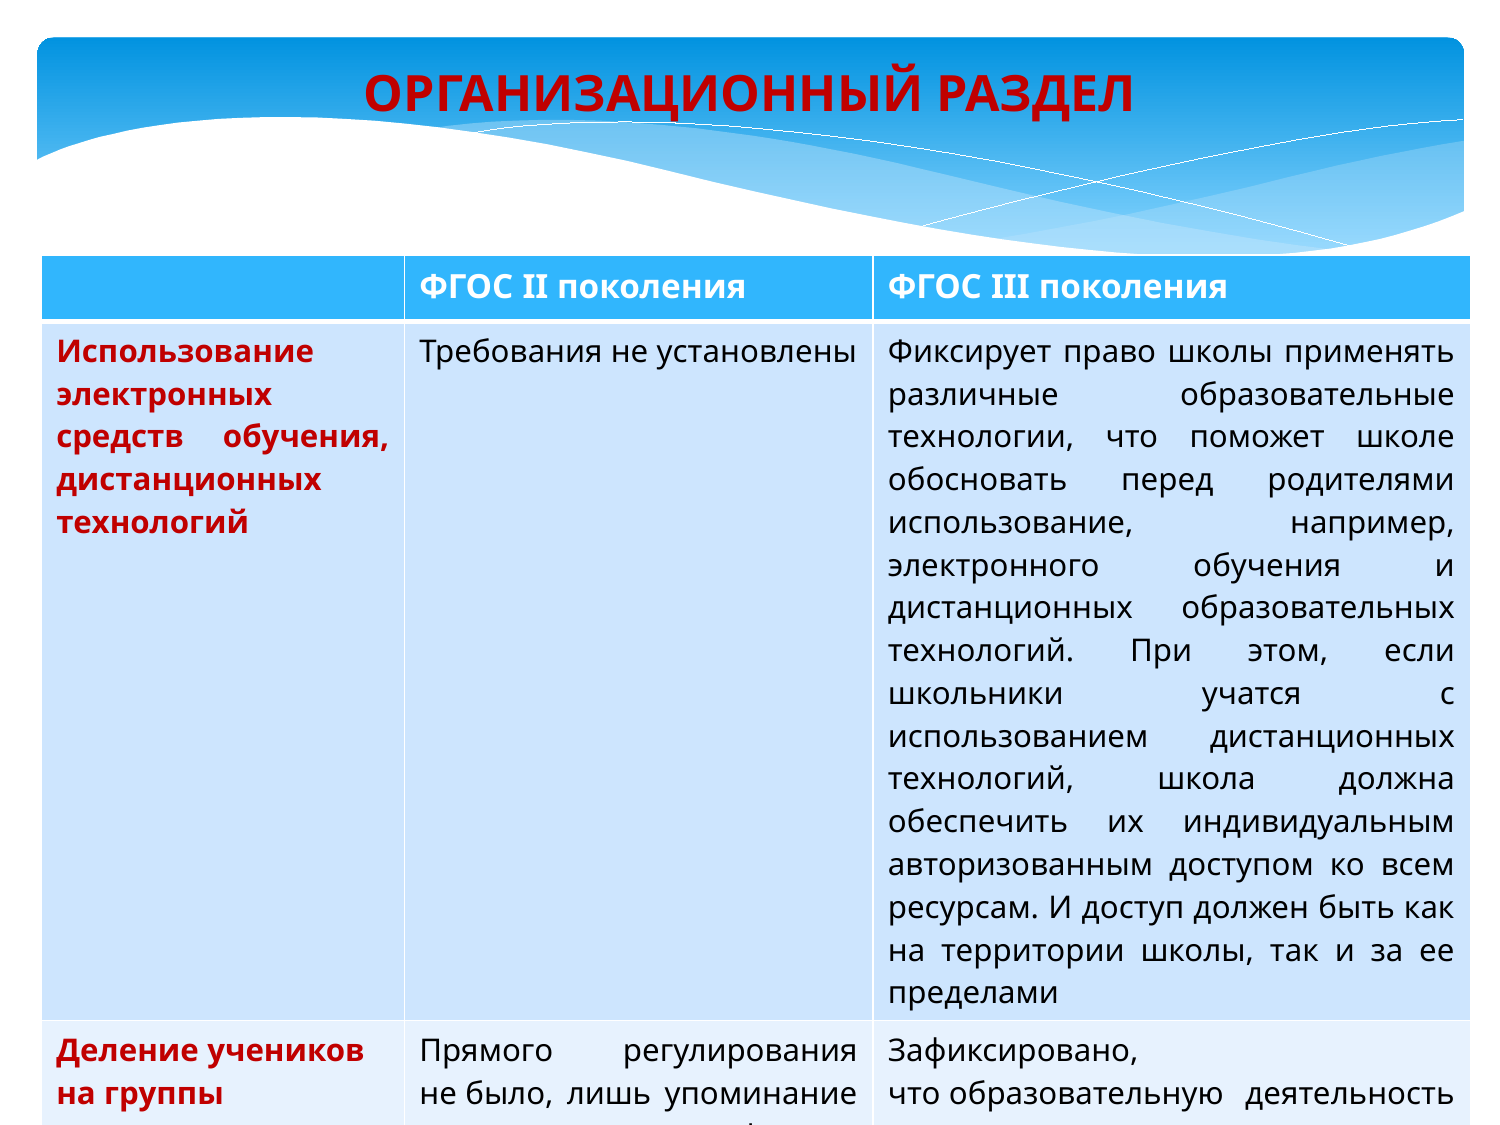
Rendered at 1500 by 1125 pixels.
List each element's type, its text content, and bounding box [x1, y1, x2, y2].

table_header ФГОС II поколения [405, 256, 872, 319]
table_cell Использование электронных средств обучения, дистанционных технологий [42, 324, 404, 1020]
table_header [42, 256, 404, 319]
table_cell Фиксирует право школы применять различные образовательные технологии, что поможет школе обосновать перед родителями использование, например, электронного обучения и дистанционных образовательных технологий. При этом, если школьники учатся с использованием дистанционных технологий, школа должна обеспечить их индивидуальным авторизованным доступом ко всем ресурсам. И доступ должен быть как на территории школы, так и за ее пределами [874, 324, 1470, 1020]
text_box ОРГАНИЗАЦИОННЫЙ РАЗДЕЛ [58, 54, 1442, 130]
table_cell Деление учеников на группы [42, 1021, 404, 1125]
table_cell Прямого регулирования не было, лишь упоминание о групповых формах работы [405, 1021, 872, 1125]
table_cell Требования не установлены [405, 324, 872, 1020]
table_header ФГОС III поколения [874, 256, 1470, 319]
table_cell Зафиксировано, что образовательную деятельность можно организовать при помощи деления на группы. при этом учебный процесс в группах можно строить по-разному: с учетом успеваемости, образовательных потребностей и интересов, целей [874, 1021, 1470, 1125]
